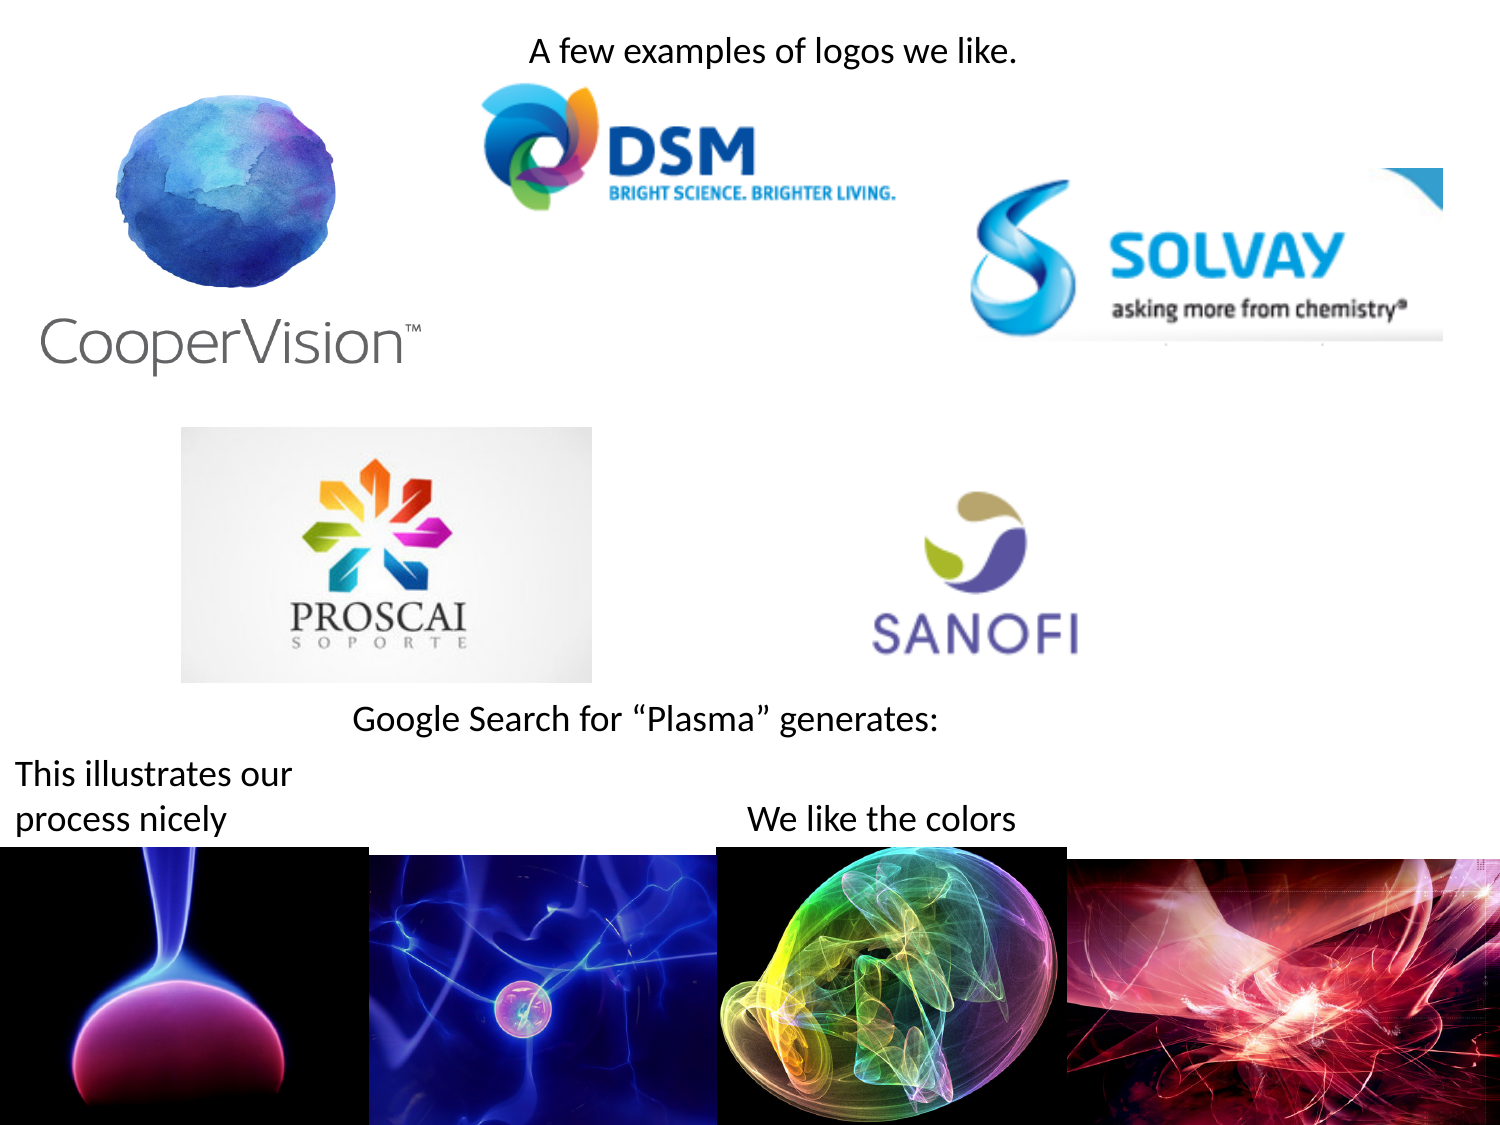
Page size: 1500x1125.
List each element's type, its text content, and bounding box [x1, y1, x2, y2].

picture [938, 168, 1444, 347]
picture [0, 847, 1500, 1125]
picture [181, 426, 592, 683]
text_box Google Search for “Plasma” generates: [337, 686, 956, 747]
text_box A few examples of logos we like. [514, 18, 1034, 79]
picture [0, 59, 937, 396]
picture [825, 463, 1126, 683]
text_box We like the colors [732, 786, 1032, 845]
text_box This illustrates our process nicely [0, 741, 331, 845]
